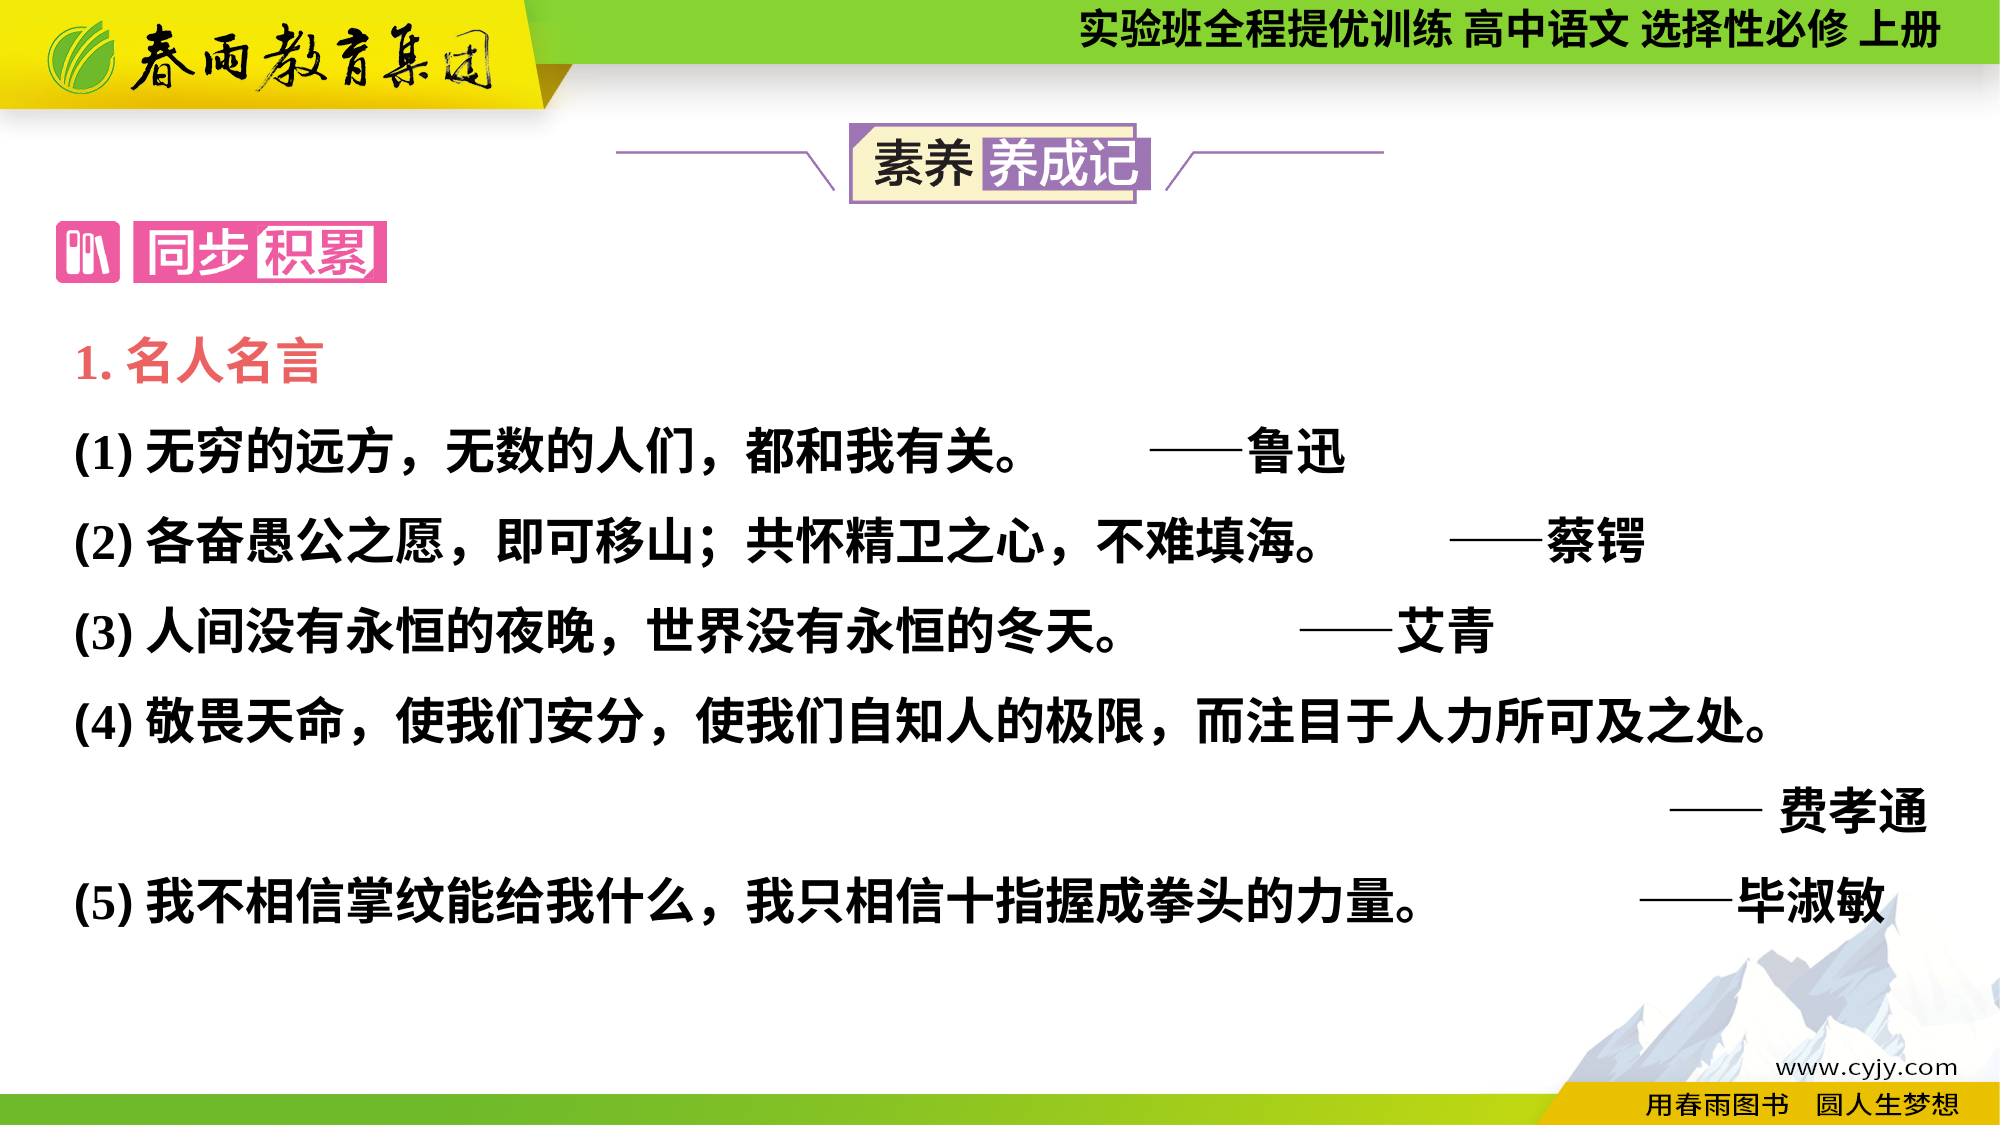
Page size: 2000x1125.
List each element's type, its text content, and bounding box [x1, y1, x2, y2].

picture [0, 0, 2000, 1125]
list 1.名人名言 (1)无穷的远方，无数的人们，都和我有关。 ——鲁迅 (2)各奋愚公之愿，即可移山；共怀精卫之心，不难填海。 ——蔡锷 (3)人间没有永恒的夜晚，世界没有永恒的冬天。 ——艾青 (4)敬畏天命，使我们安分，使我们自知人的极限，而注目于人力所可及之处。 ——费孝通 (5)我不相信掌纹能给我什么，我只相信十指握成拳头的力量。 ——毕淑敏 [59, 292, 1944, 944]
